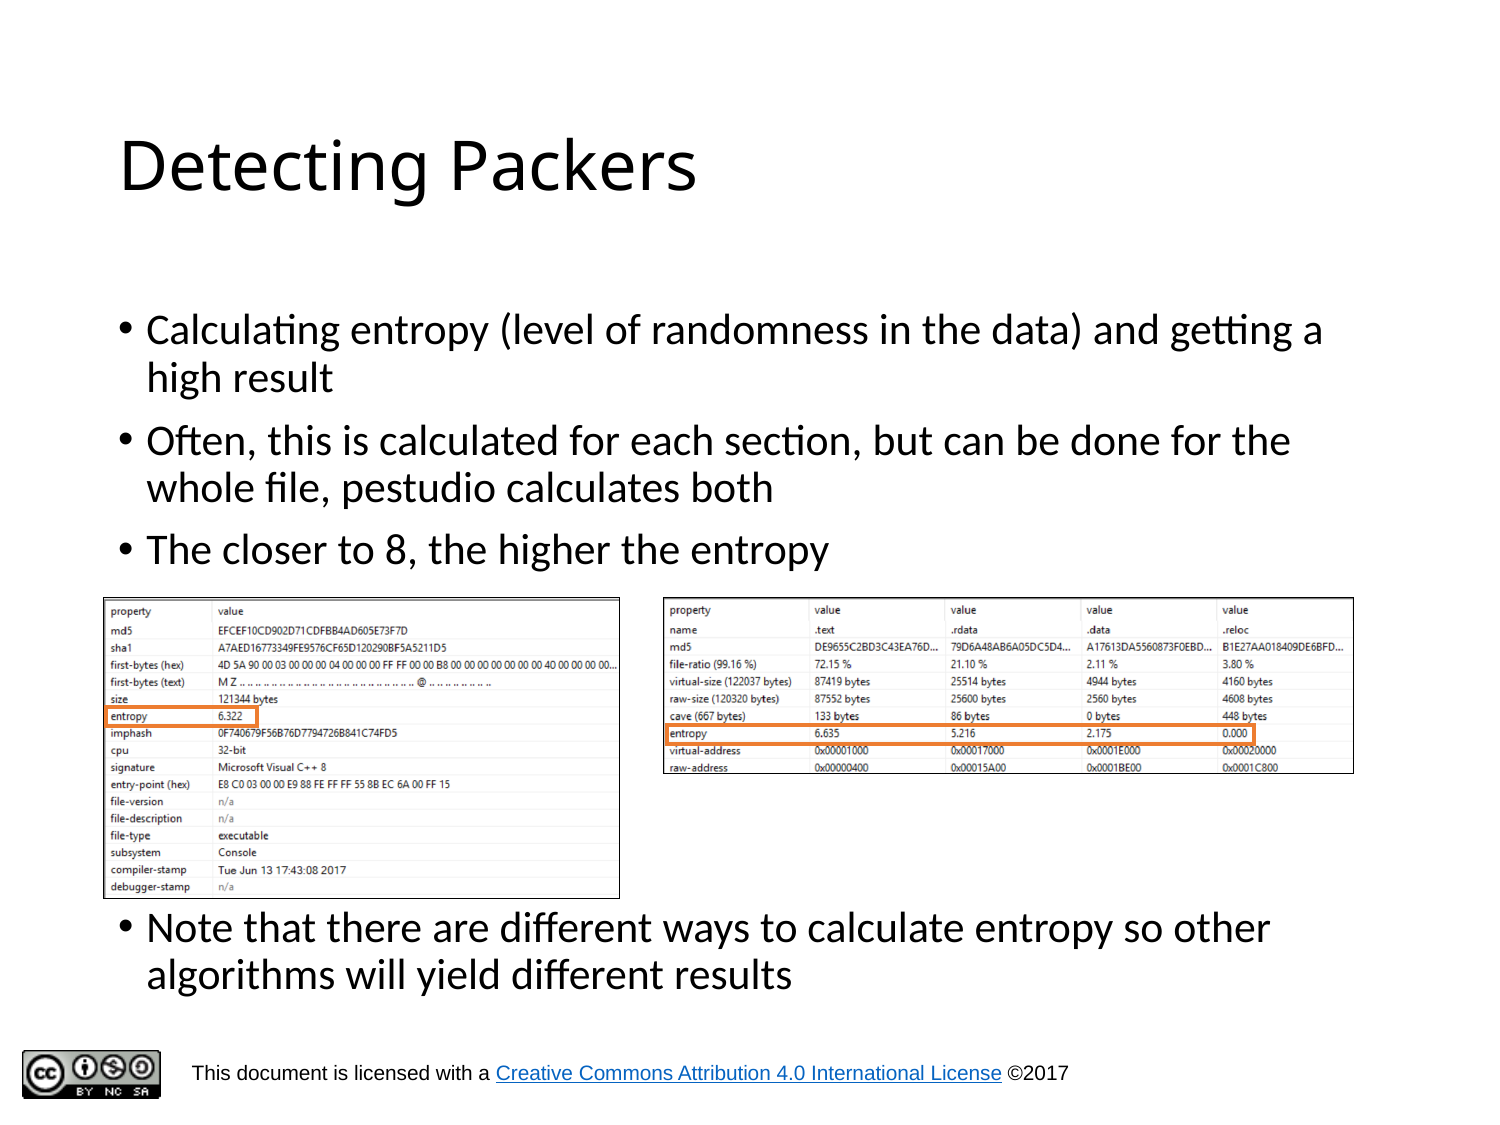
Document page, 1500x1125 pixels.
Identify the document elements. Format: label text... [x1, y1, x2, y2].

picture [22, 1050, 161, 1099]
picture [663, 597, 1354, 774]
list Calculating entropy (level of randomness in the data) and getting a high result Often, this is calculated for each section, but can be done for the whole file, pestudio calculates both The closer to 8, the higher the entropy Note that there are different ways to calculate entropy so other algorithms will yield different results [102, 299, 1398, 1014]
picture [103, 597, 620, 899]
title Detecting Packers [102, 59, 1398, 278]
